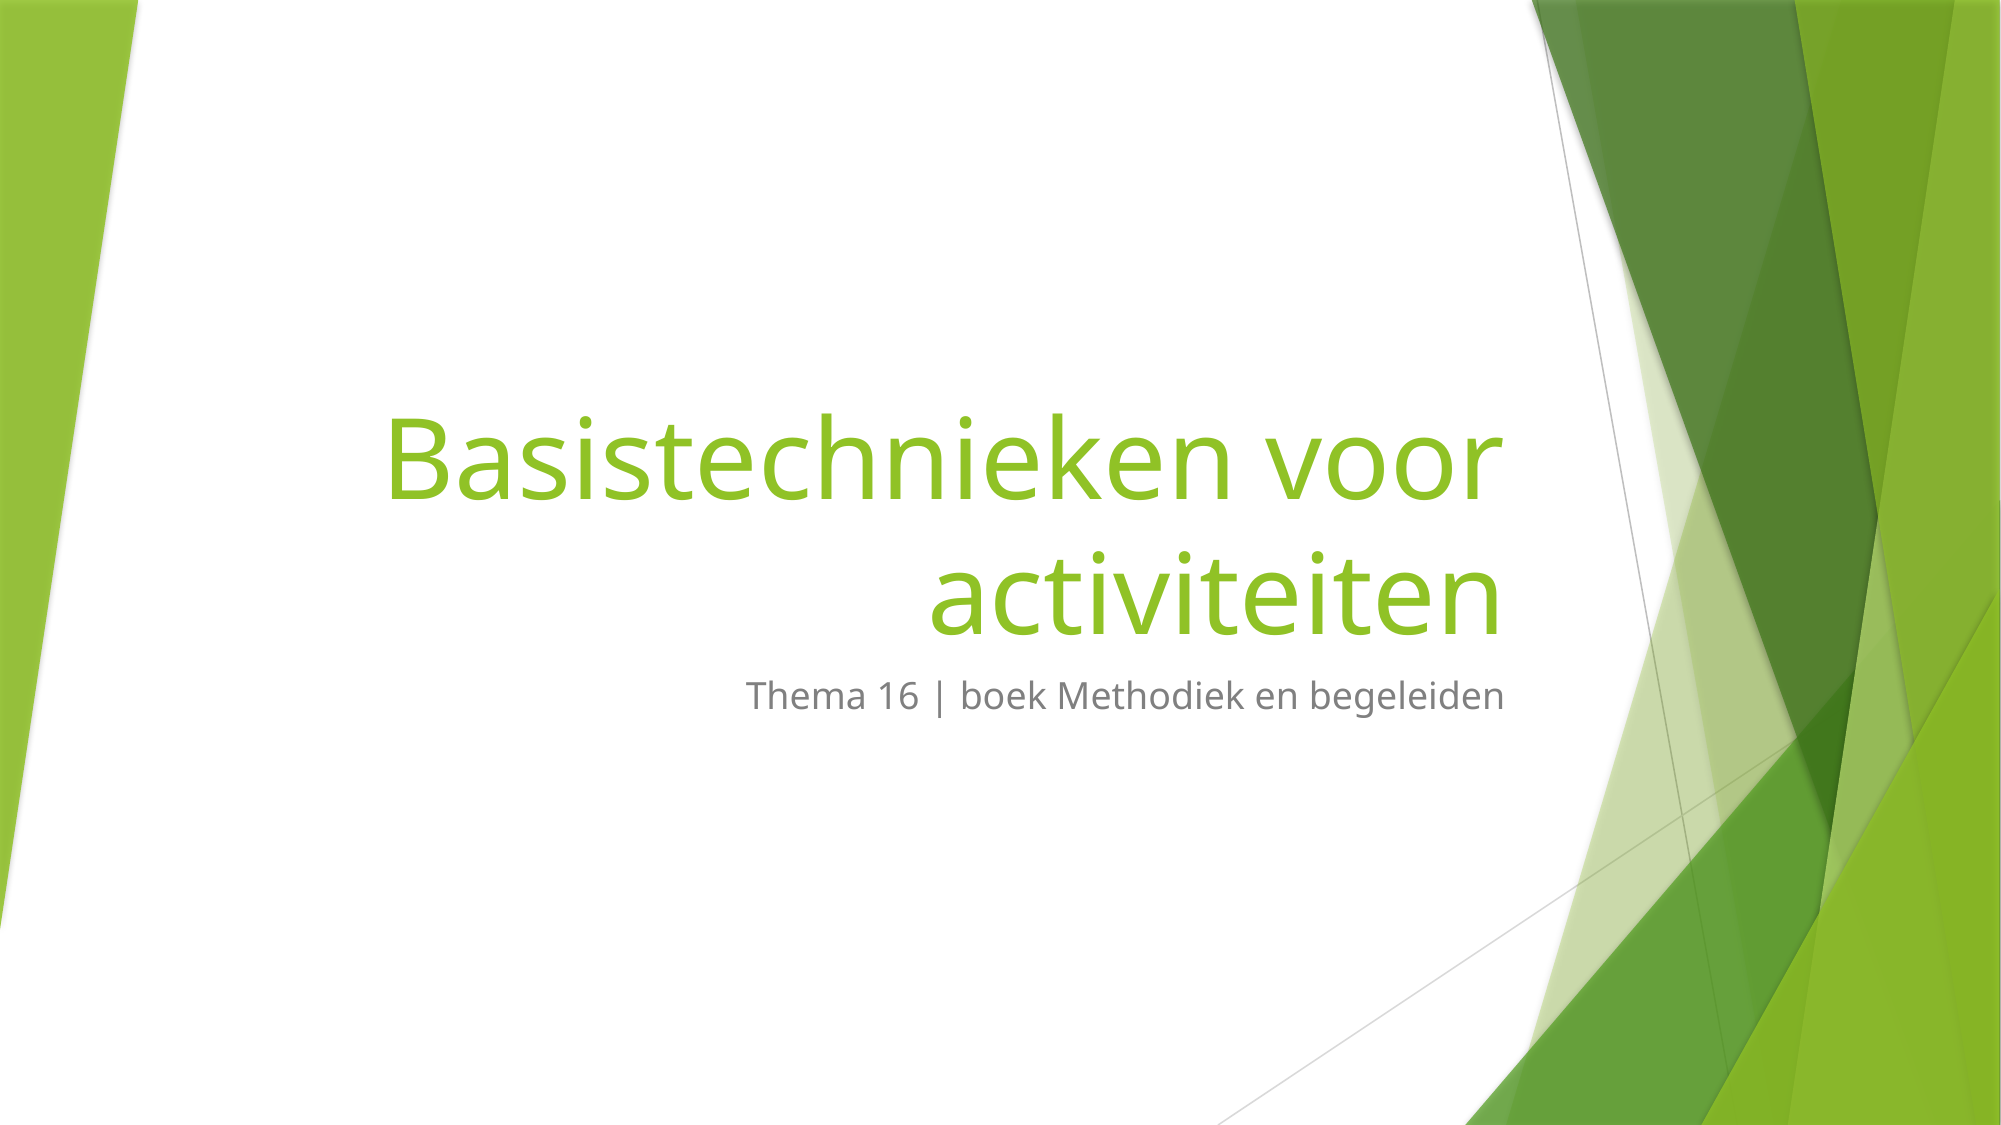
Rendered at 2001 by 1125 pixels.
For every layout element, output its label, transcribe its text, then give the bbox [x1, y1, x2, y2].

title Basistechnieken voor activiteiten [247, 394, 1522, 664]
subtitle Thema 16 | boek Methodiek en begeleiden [247, 664, 1522, 845]
